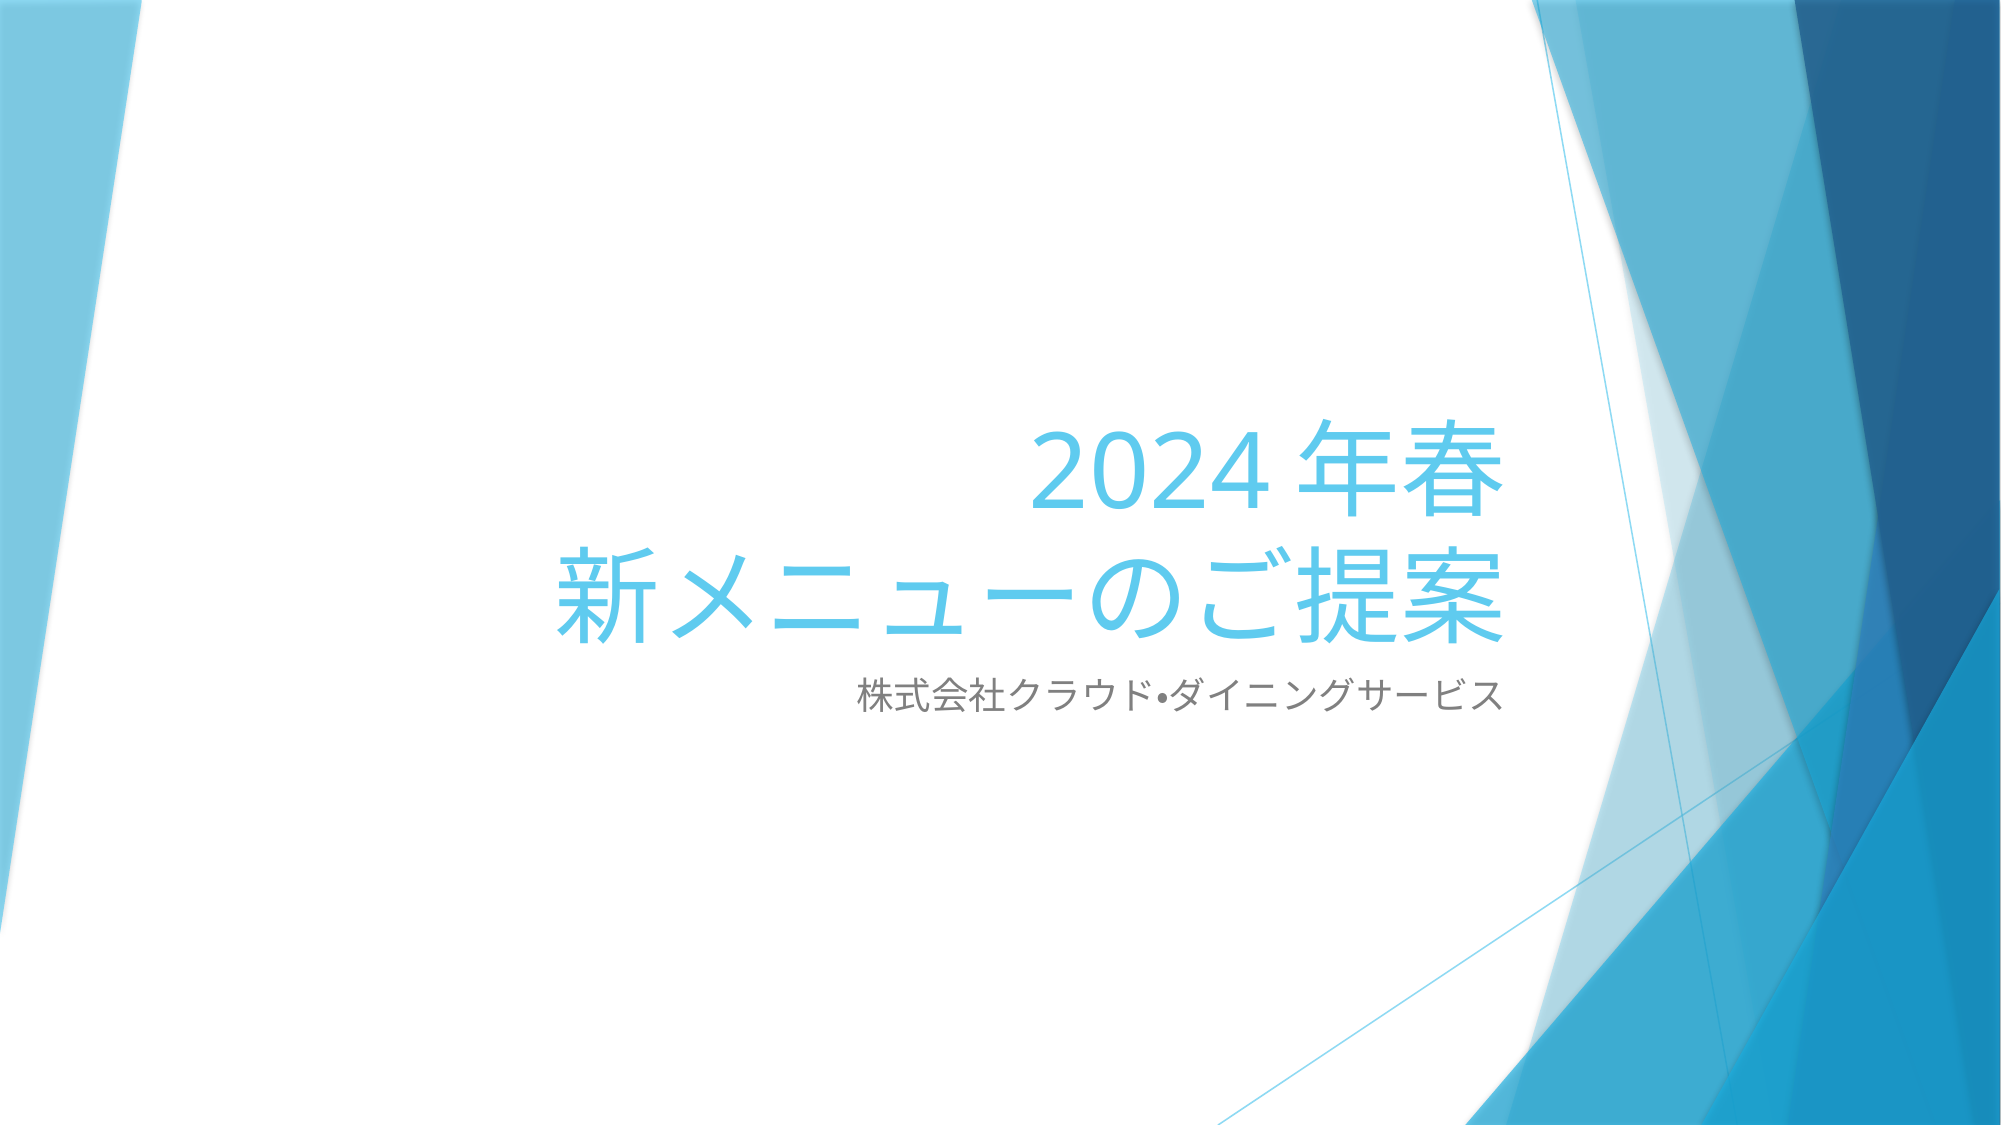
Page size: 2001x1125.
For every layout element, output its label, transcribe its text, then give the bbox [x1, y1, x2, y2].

subtitle 株式会社クラウド・ダイニングサービス [247, 664, 1522, 845]
title 2024年春 新メニューのご提案 [247, 394, 1522, 664]
